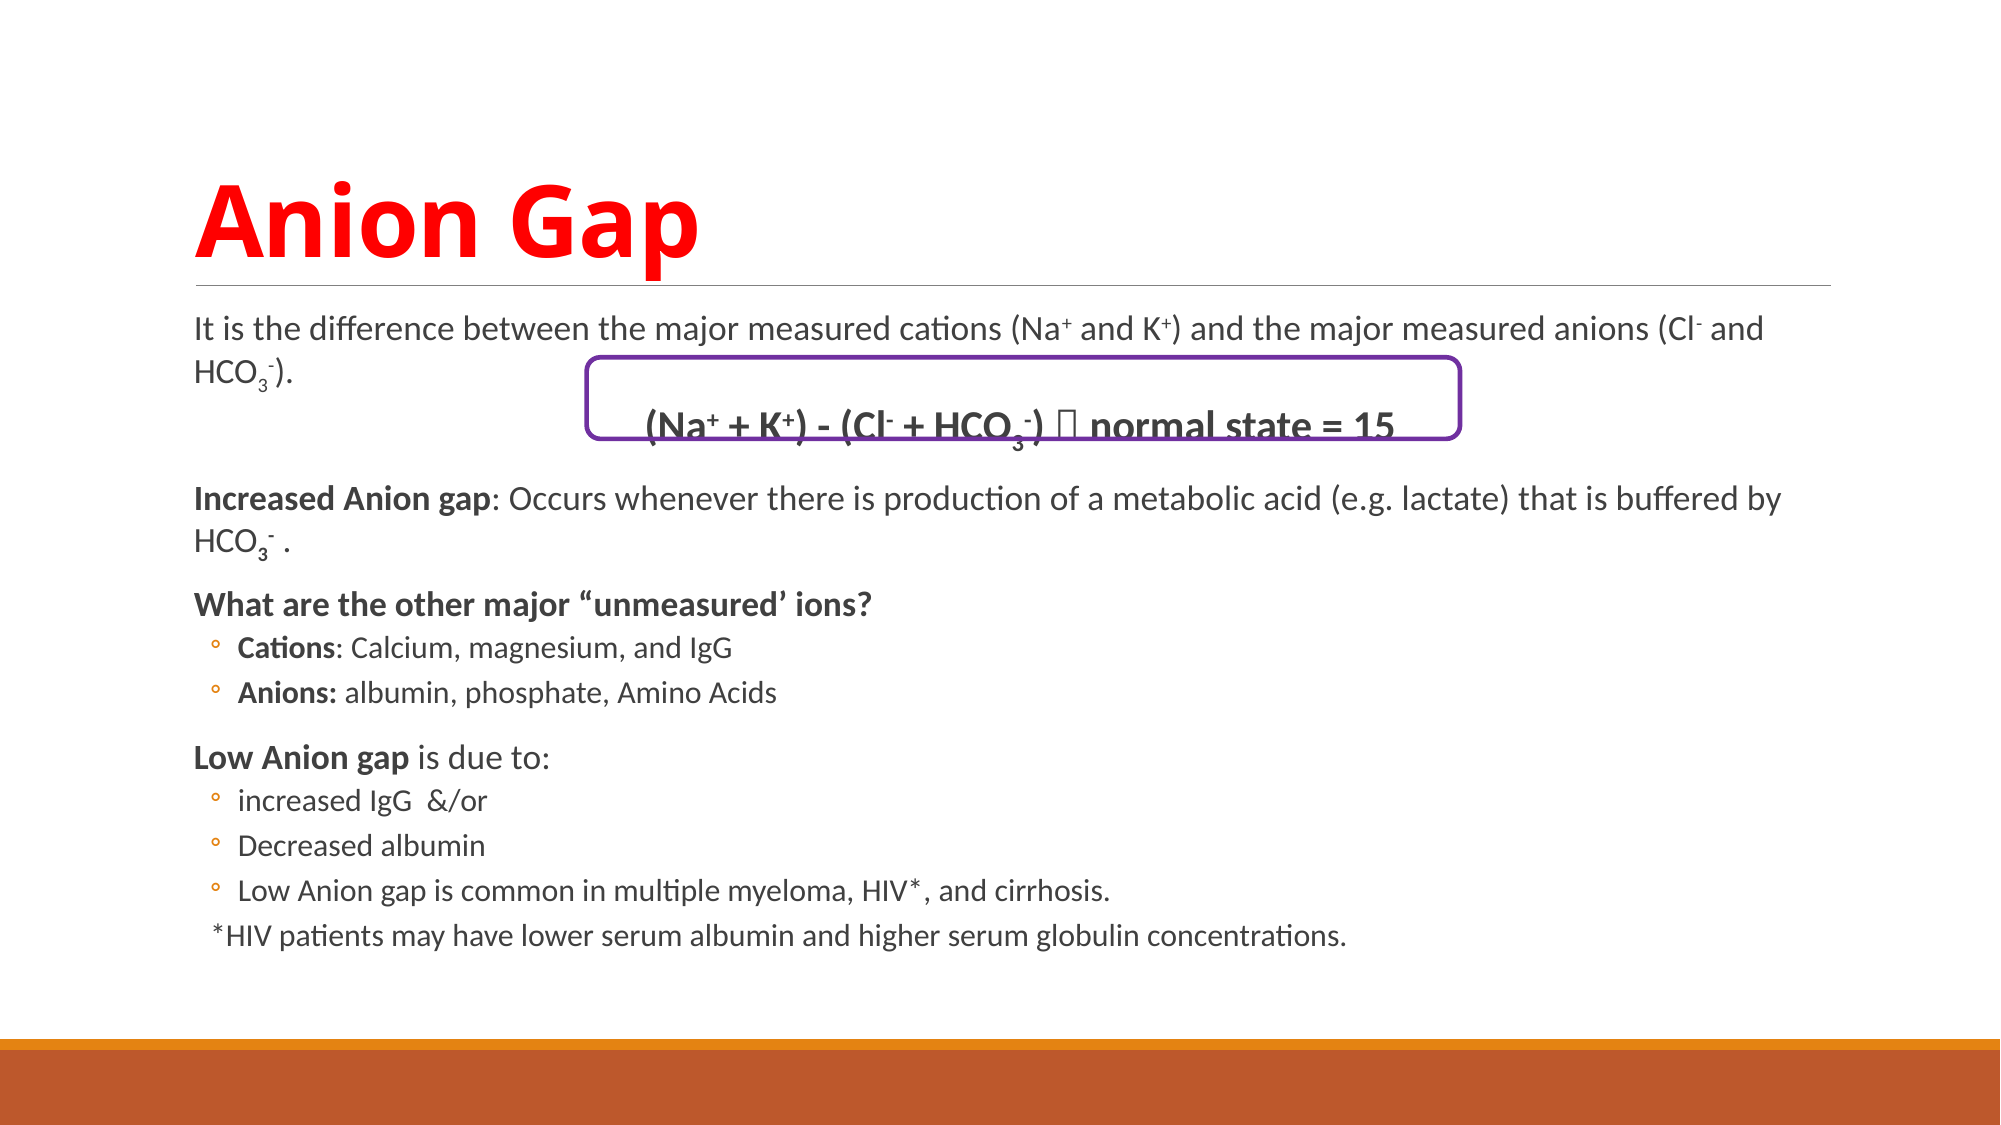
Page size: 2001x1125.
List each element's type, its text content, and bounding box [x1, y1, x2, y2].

text_box [585, 355, 1462, 441]
title Anion Gap [180, 47, 1830, 285]
list It is the difference between the major measured cations (Na+ and K+) and the major measured anions (Cl- and HCO3-). (Na+ + K+) - (Cl- + HCO3-)  normal state = 15 Increased Anion gap: Occurs whenever there is production of a metabolic acid (e.g. lactate) that is buffered by HCO3- . What are the other major “unmeasured’ ions? Cations: Calcium, magnesium, and IgG Anions: albumin, phosphate, Amino Acids Low Anion gap is due to: increased IgG &/or Decreased albumin Low Anion gap is common in multiple myeloma, HIV*, and cirrhosis. *HIV patients may have lower serum albumin and higher serum globulin concentrations. [180, 302, 1830, 963]
